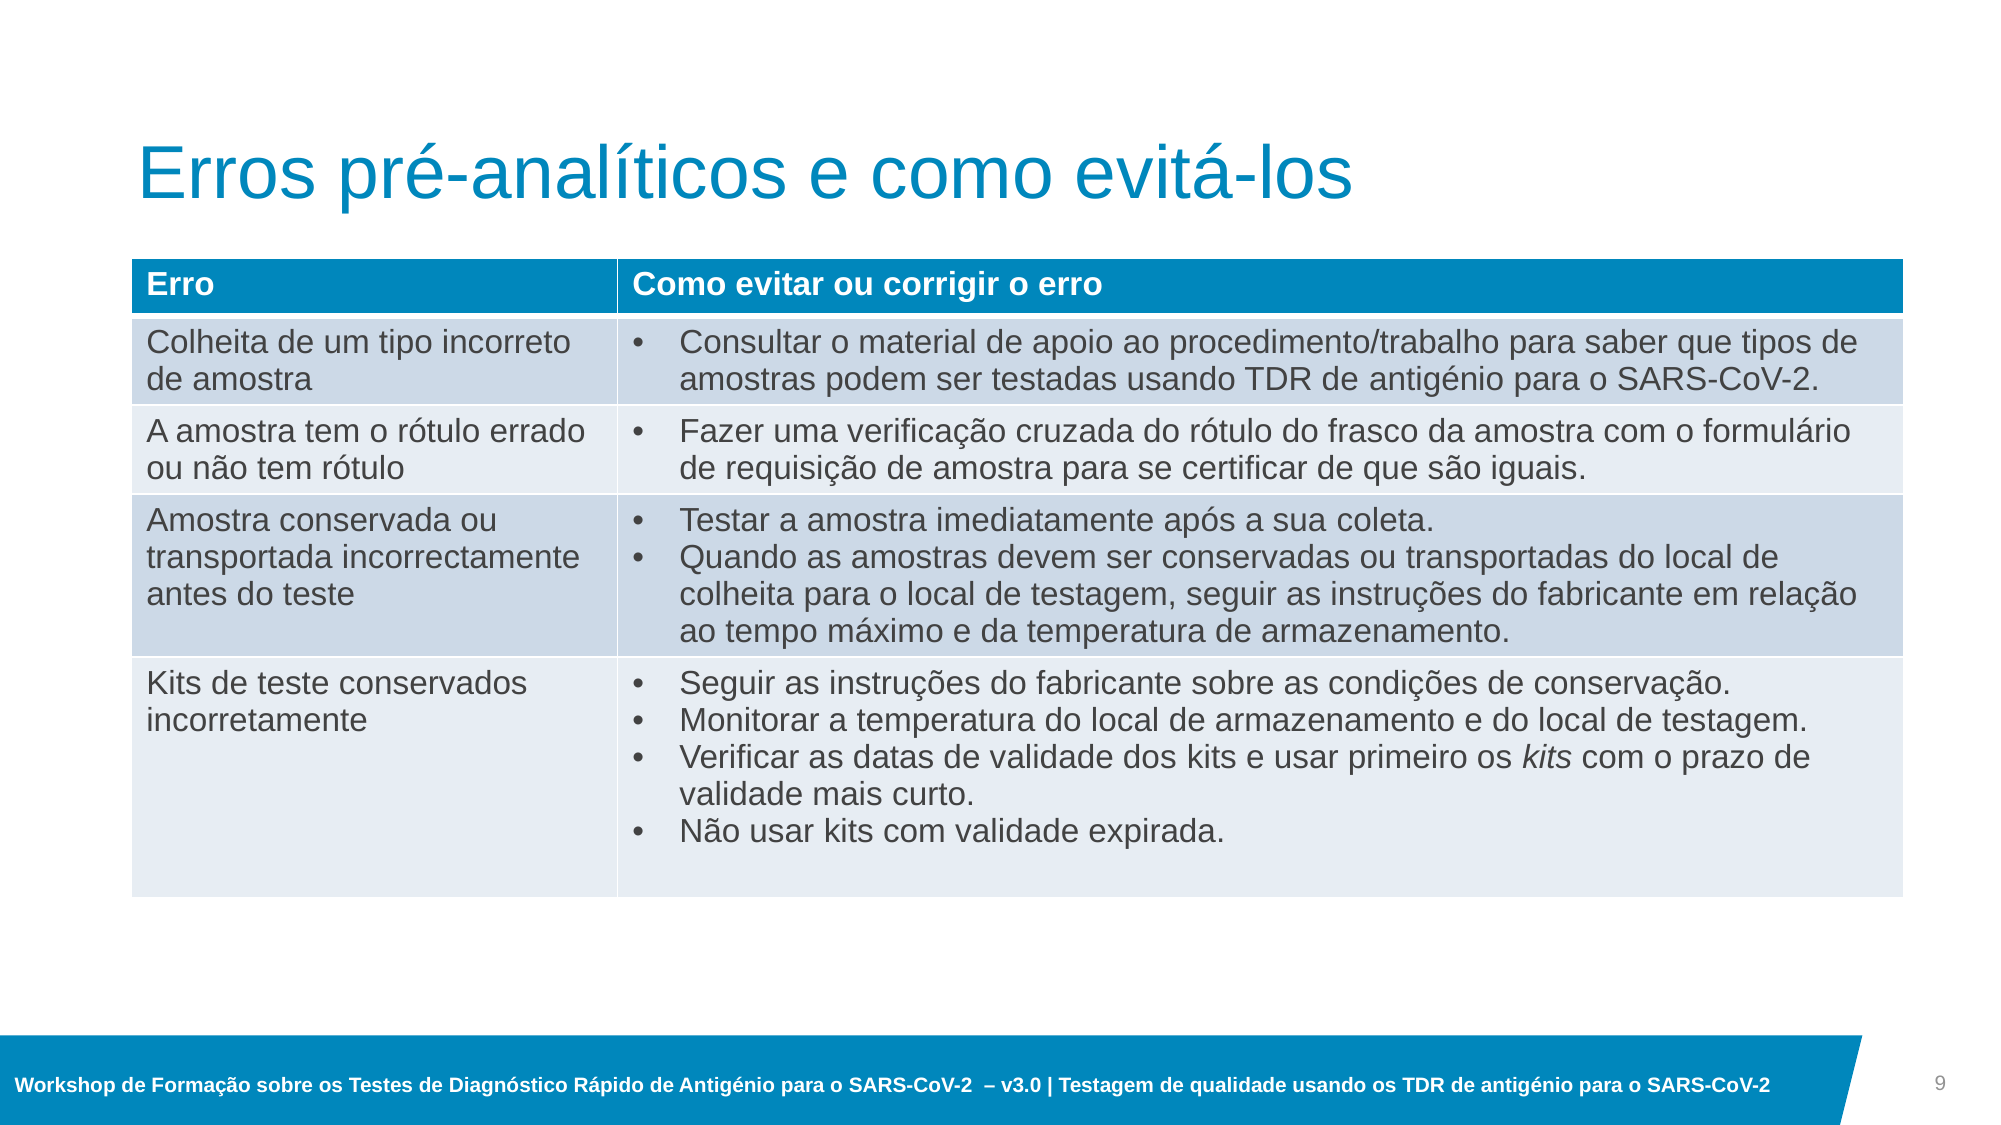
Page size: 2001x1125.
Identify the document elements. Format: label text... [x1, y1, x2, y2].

table_cell Fazer uma verificação cruzada do rótulo do frasco da amostra com o formulário de requisição de amostra para se certificar de que são iguais. [618, 406, 1903, 493]
table_cell Amostra conservada ou transportada incorrectamente antes do teste [132, 495, 617, 656]
table_cell Seguir as instruções do fabricante sobre as condições de conservação. Monitorar a temperatura do local de armazenamento e do local de testagem. Verificar as datas de validade dos kits e usar primeiro os kits com o prazo de validade mais curto. Não usar kits com validade expirada. [618, 658, 1903, 897]
table_cell Testar a amostra imediatamente após a sua coleta. Quando as amostras devem ser conservadas ou transportadas do local de colheita para o local de testagem, seguir as instruções do fabricante em relação ao tempo máximo e da temperatura de armazenamento. [618, 495, 1903, 656]
table_cell Consultar o material de apoio ao procedimento/trabalho para saber que tipos de amostras podem ser testadas usando TDR de antigénio para o SARS-CoV-2. [618, 319, 1903, 404]
slide_number 9 [1862, 1035, 1947, 1125]
table_cell A amostra tem o rótulo errado ou não tem rótulo [132, 406, 617, 493]
table_cell Colheita de um tipo incorreto de amostra [132, 319, 617, 404]
footer Workshop de Formação sobre os Testes de Diagnóstico Rápido de Antigénio para o SARS-CoV-2 – v3.0 | Testagem de qualidade usando os TDR de antigénio para o SARS-CoV-2 [14, 1042, 1796, 1125]
table_cell Kits de teste conservados incorretamente [132, 658, 617, 897]
title Erros pré-analíticos e como evitá-los [137, 59, 1863, 215]
table_header Como evitar ou corrigir o erro [618, 259, 1903, 313]
table_header Erro [132, 259, 617, 313]
